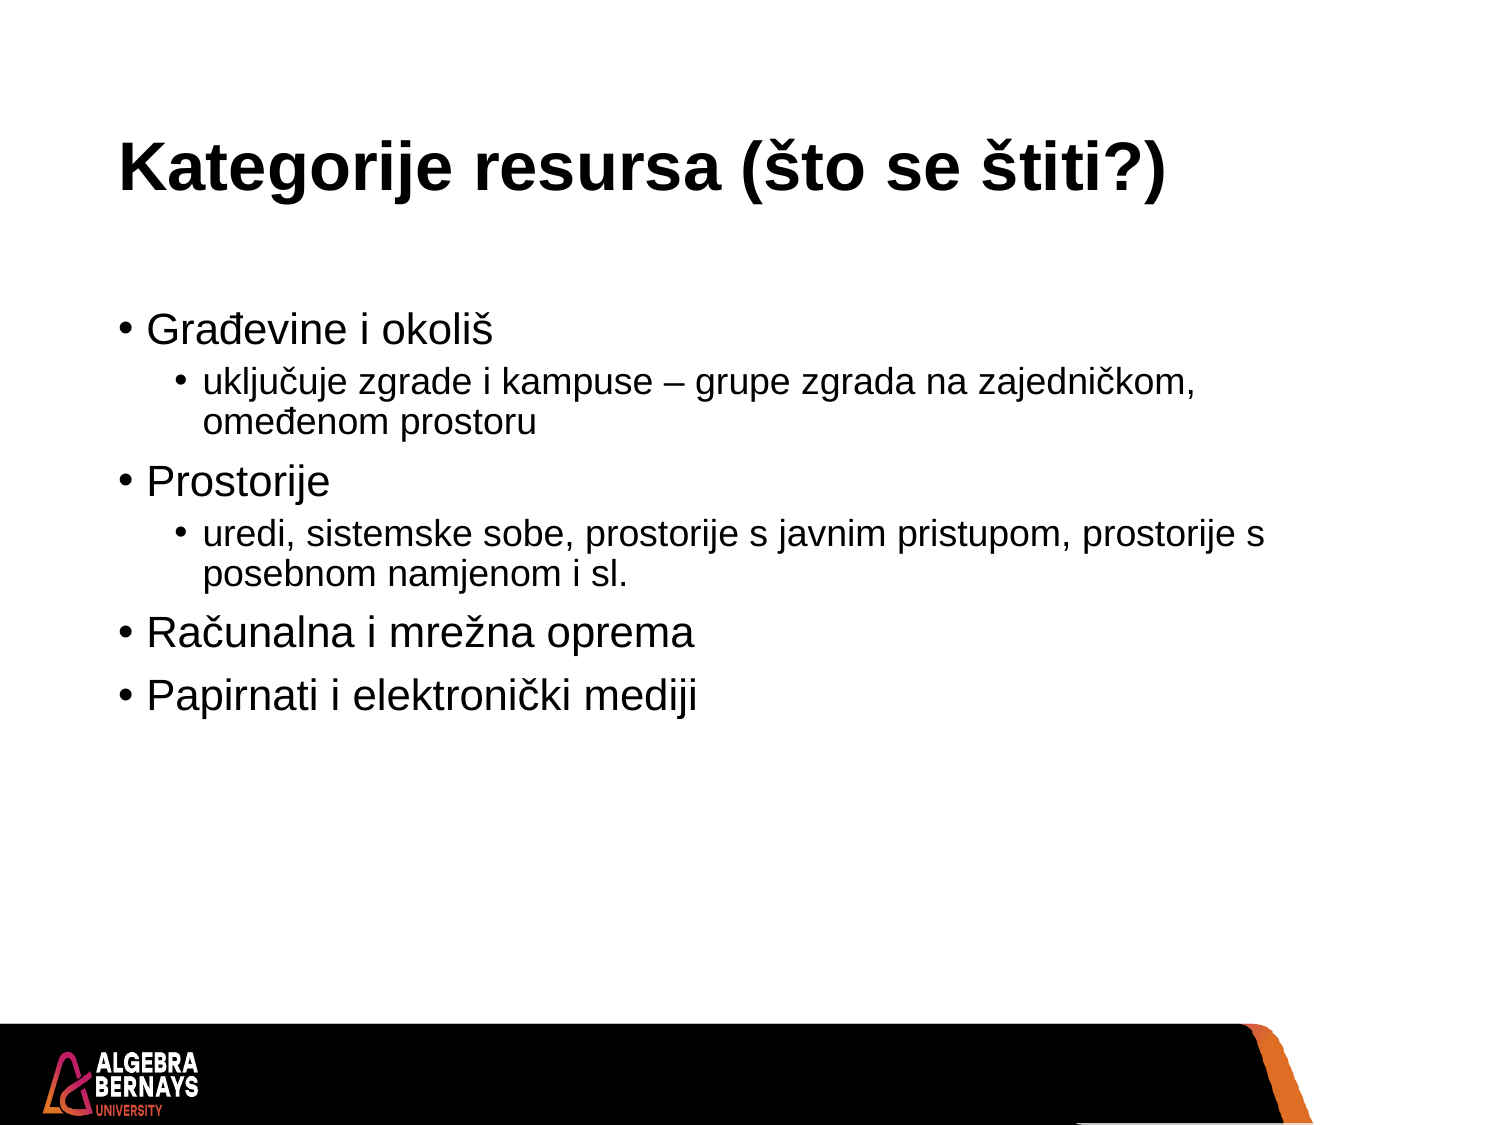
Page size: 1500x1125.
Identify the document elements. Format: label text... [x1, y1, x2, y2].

title Kategorije resursa (što se štiti?) [103, 59, 1397, 278]
list Građevine i okoliš uključuje zgrade i kampuse – grupe zgrada na zajedničkom, omeđenom prostoru Prostorije uredi, sistemske sobe, prostorije s javnim pristupom, prostorije s posebnom namjenom i sl. Računalna i mrežna oprema Papirnati i elektronički mediji [103, 299, 1397, 1014]
picture [0, 1023, 1468, 1125]
